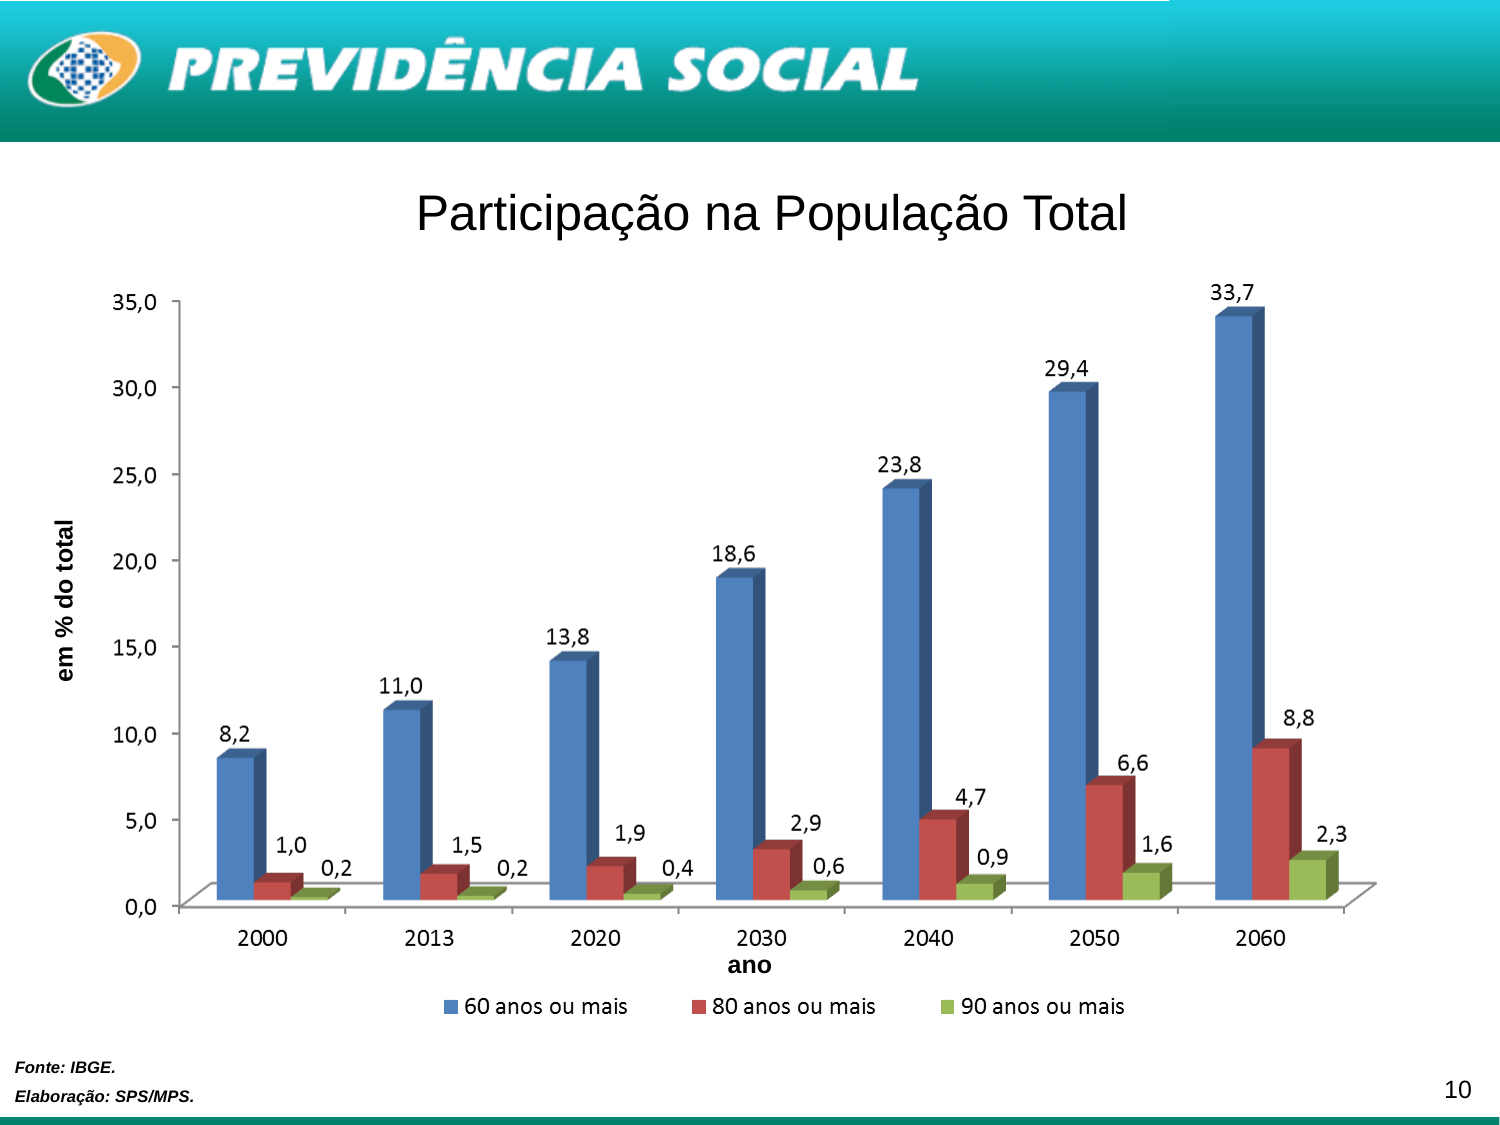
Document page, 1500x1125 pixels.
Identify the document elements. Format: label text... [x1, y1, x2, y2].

text_box Fonte: IBGE. Elaboração: SPS/MPS. [0, 1049, 1500, 1113]
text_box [73, 237, 1426, 1035]
text_box Participação na População Total [400, 172, 1144, 236]
picture [0, 0, 1500, 142]
picture [0, 1117, 1500, 1125]
text_box em % do total [40, 504, 68, 698]
